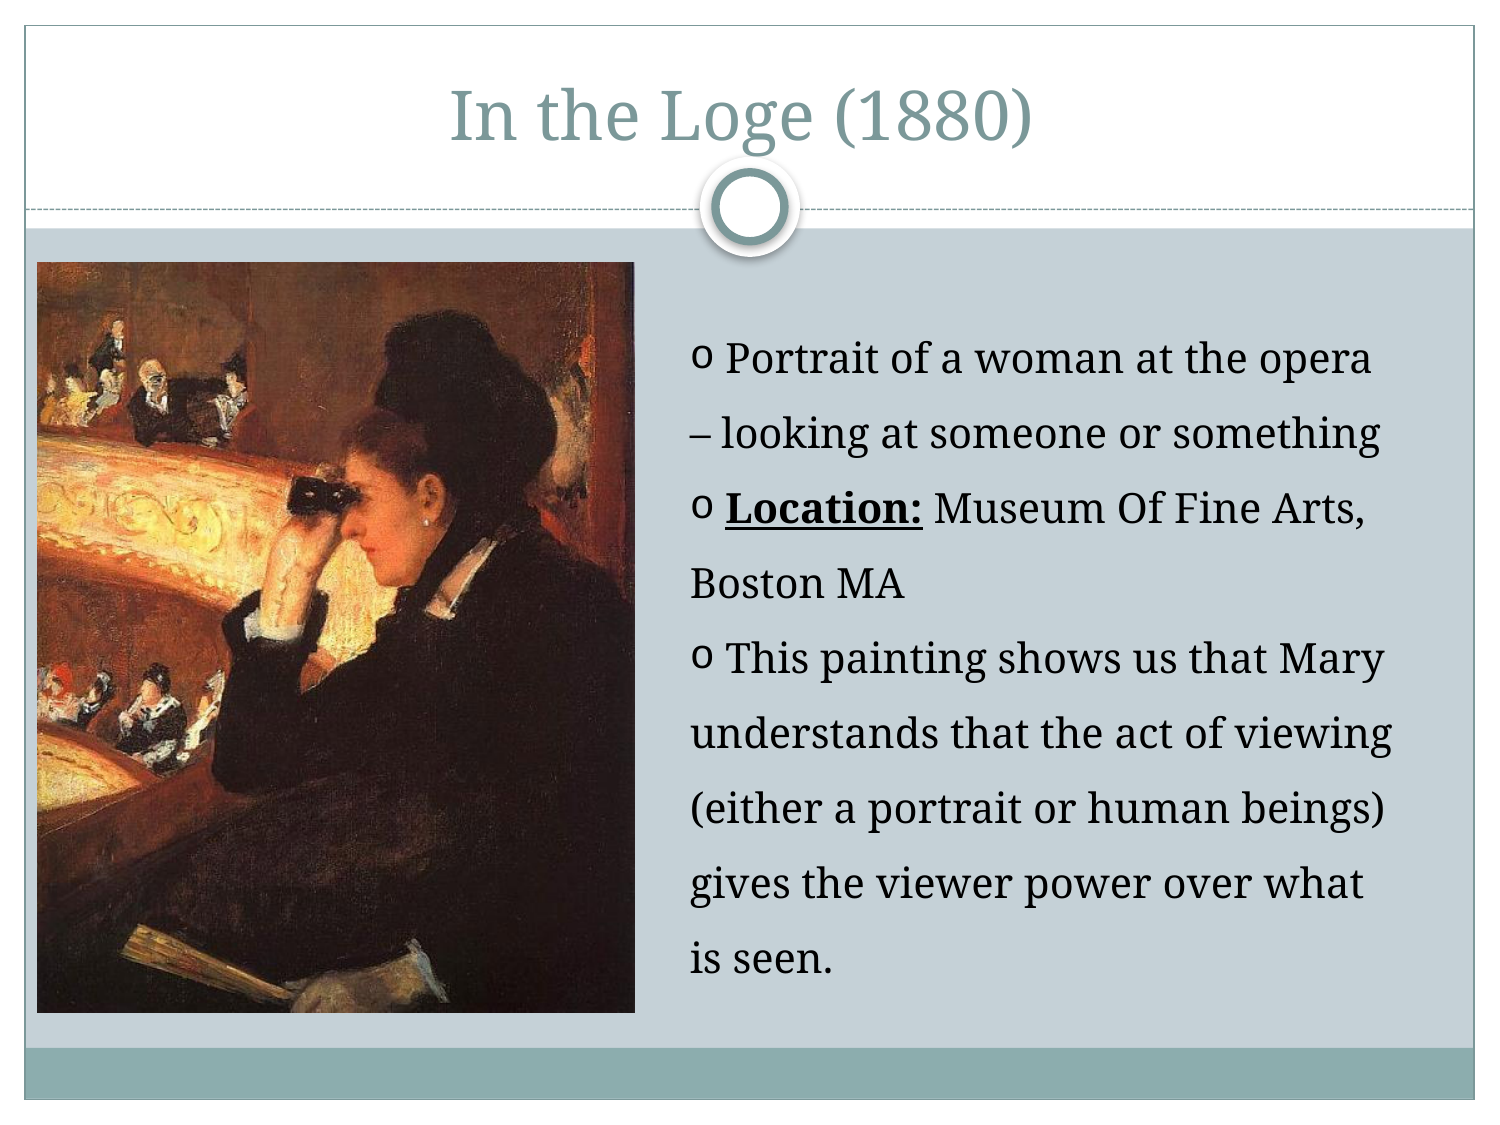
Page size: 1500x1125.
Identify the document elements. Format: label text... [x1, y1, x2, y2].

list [37, 262, 636, 1013]
title In the Loge (1880) [49, 37, 1450, 162]
text_box Portrait of a woman at the opera – looking at someone or something Location: Museum Of Fine Arts, Boston MA This painting shows us that Mary understands that the act of viewing (either a portrait or human beings) gives the viewer power over what is seen. [674, 299, 1413, 1065]
